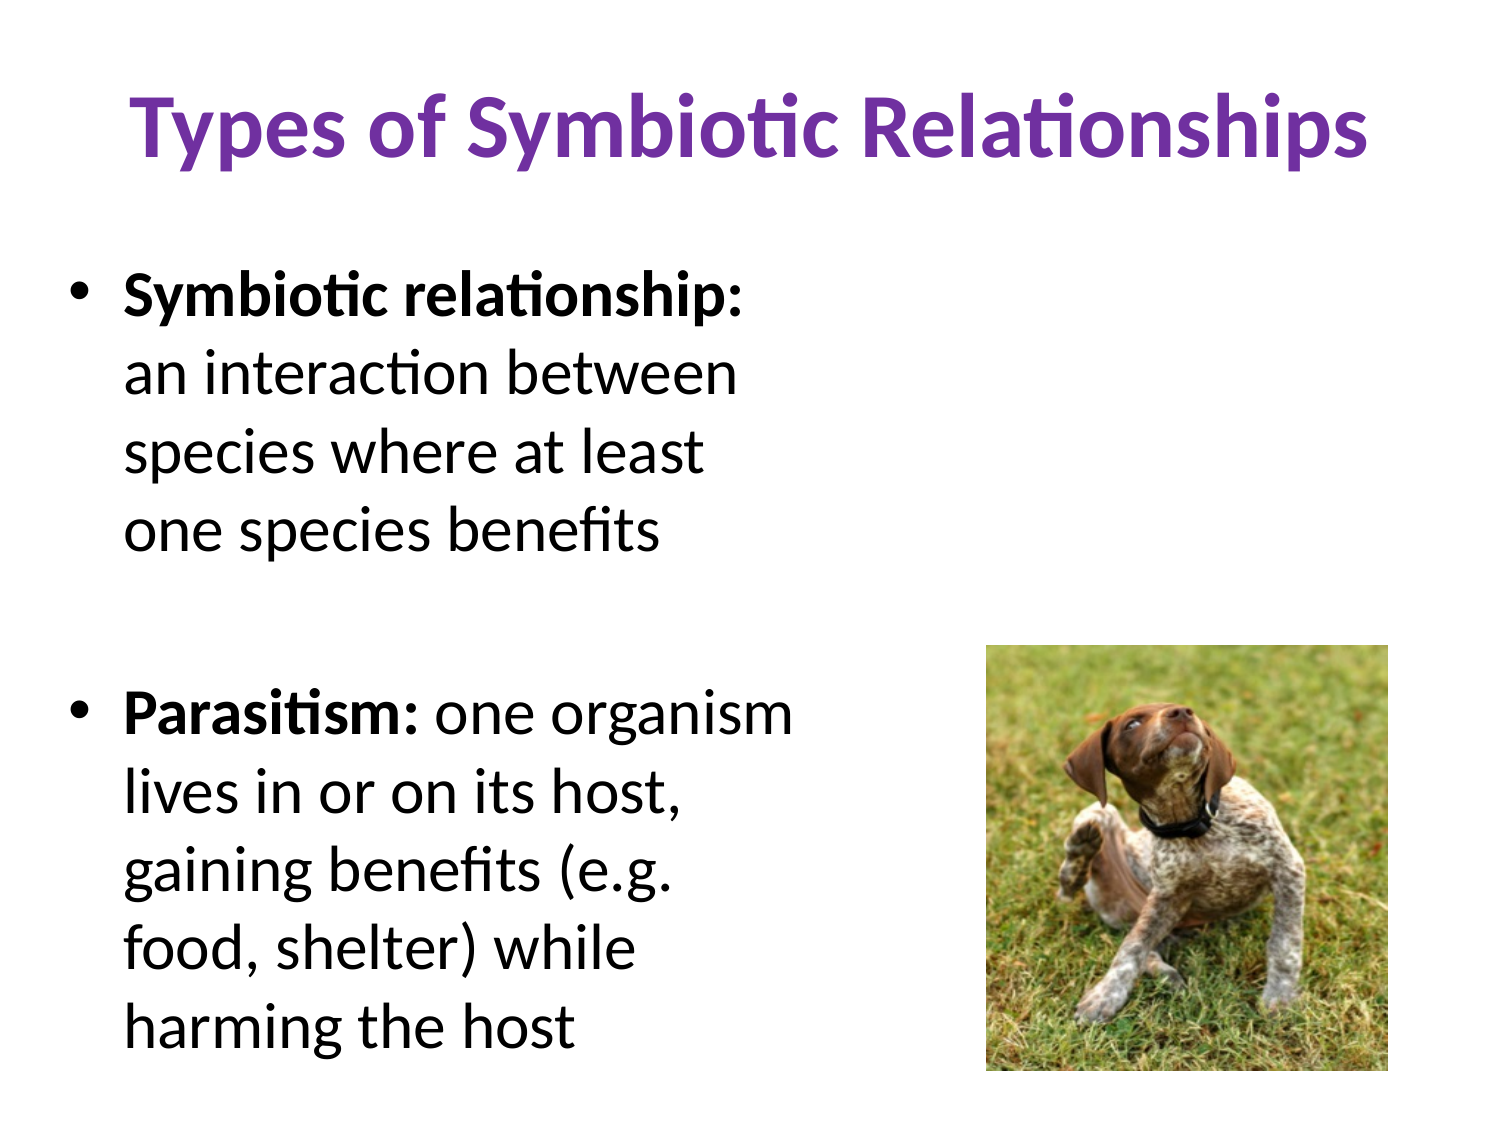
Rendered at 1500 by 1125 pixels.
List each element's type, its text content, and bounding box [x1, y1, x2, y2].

list Symbiotic relationship: an interaction between species where at least one species benefits Parasitism: one organism lives in or on its host, gaining benefits (e.g. food, shelter) while harming the host [53, 243, 833, 1071]
title Types of Symbiotic Relationships [75, 45, 1425, 197]
picture [985, 644, 1389, 1071]
